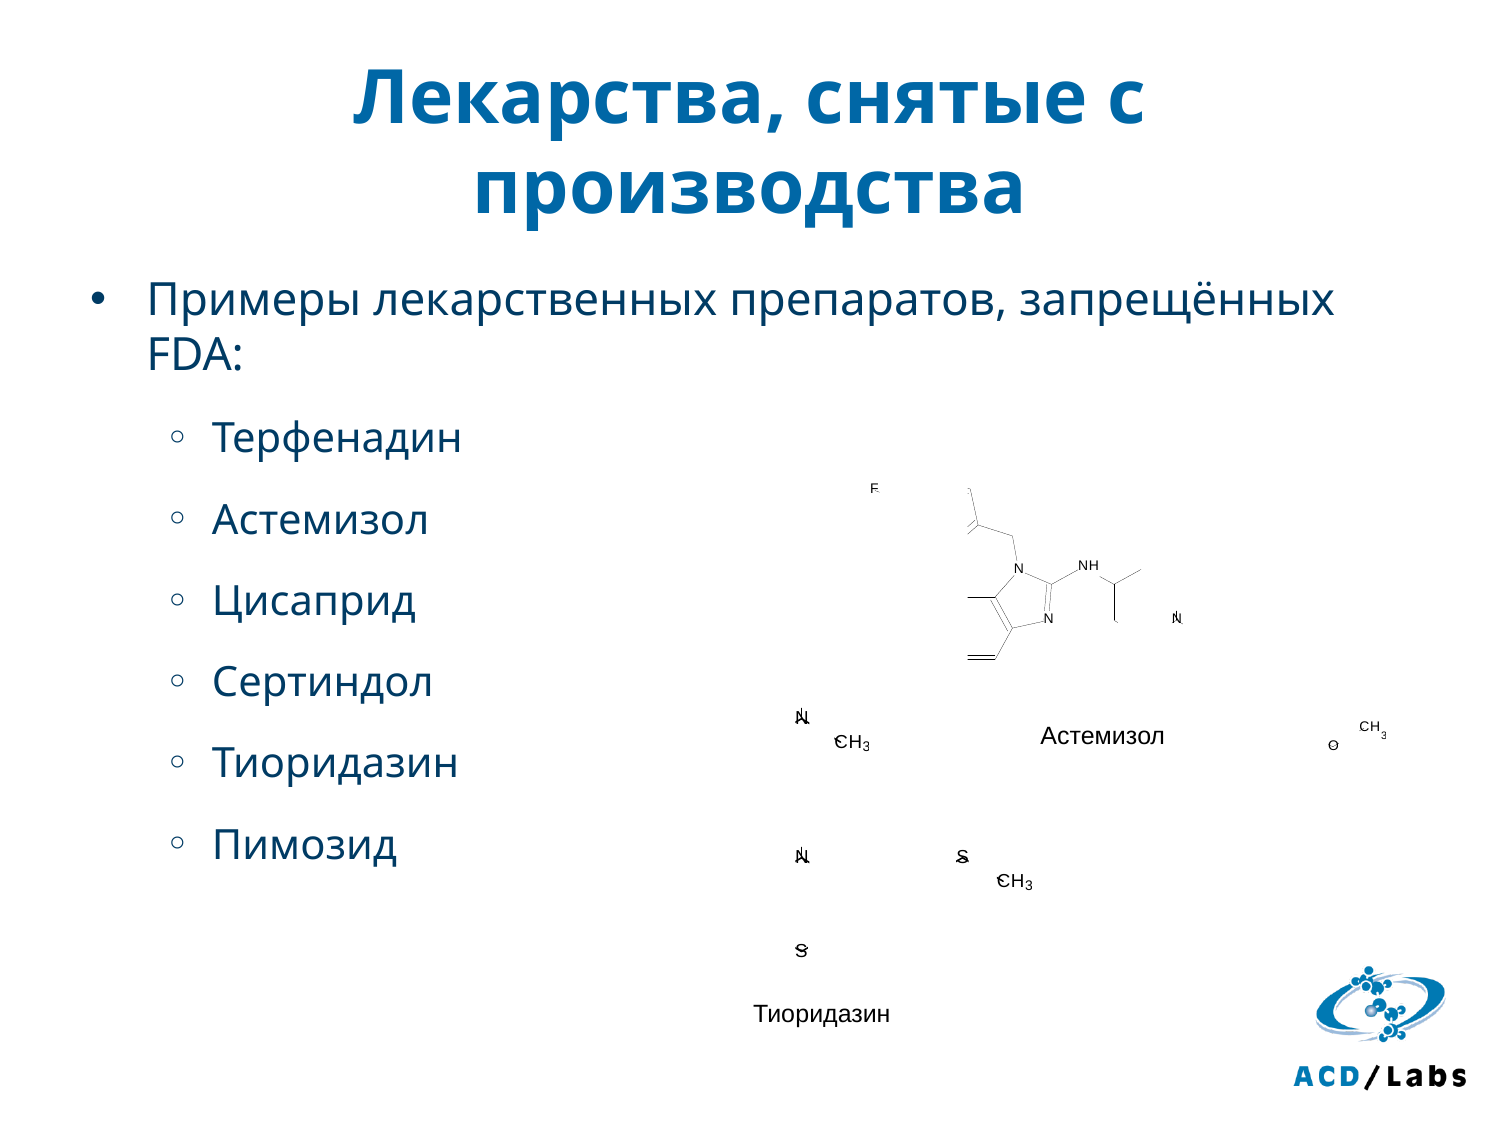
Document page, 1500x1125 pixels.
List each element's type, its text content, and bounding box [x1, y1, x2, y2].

title Лекарства, снятые с производства [74, 44, 1426, 233]
picture [1385, 1006, 1397, 1012]
picture [571, 437, 1390, 976]
list Примеры лекарственных препаратов, запрещённых FDA: Терфенадин Астемизол Цисаприд Сертиндол Тиоридазин Пимозид [74, 262, 1426, 1006]
picture [1293, 964, 1471, 1101]
text_box Тиоридазин [738, 989, 906, 1035]
